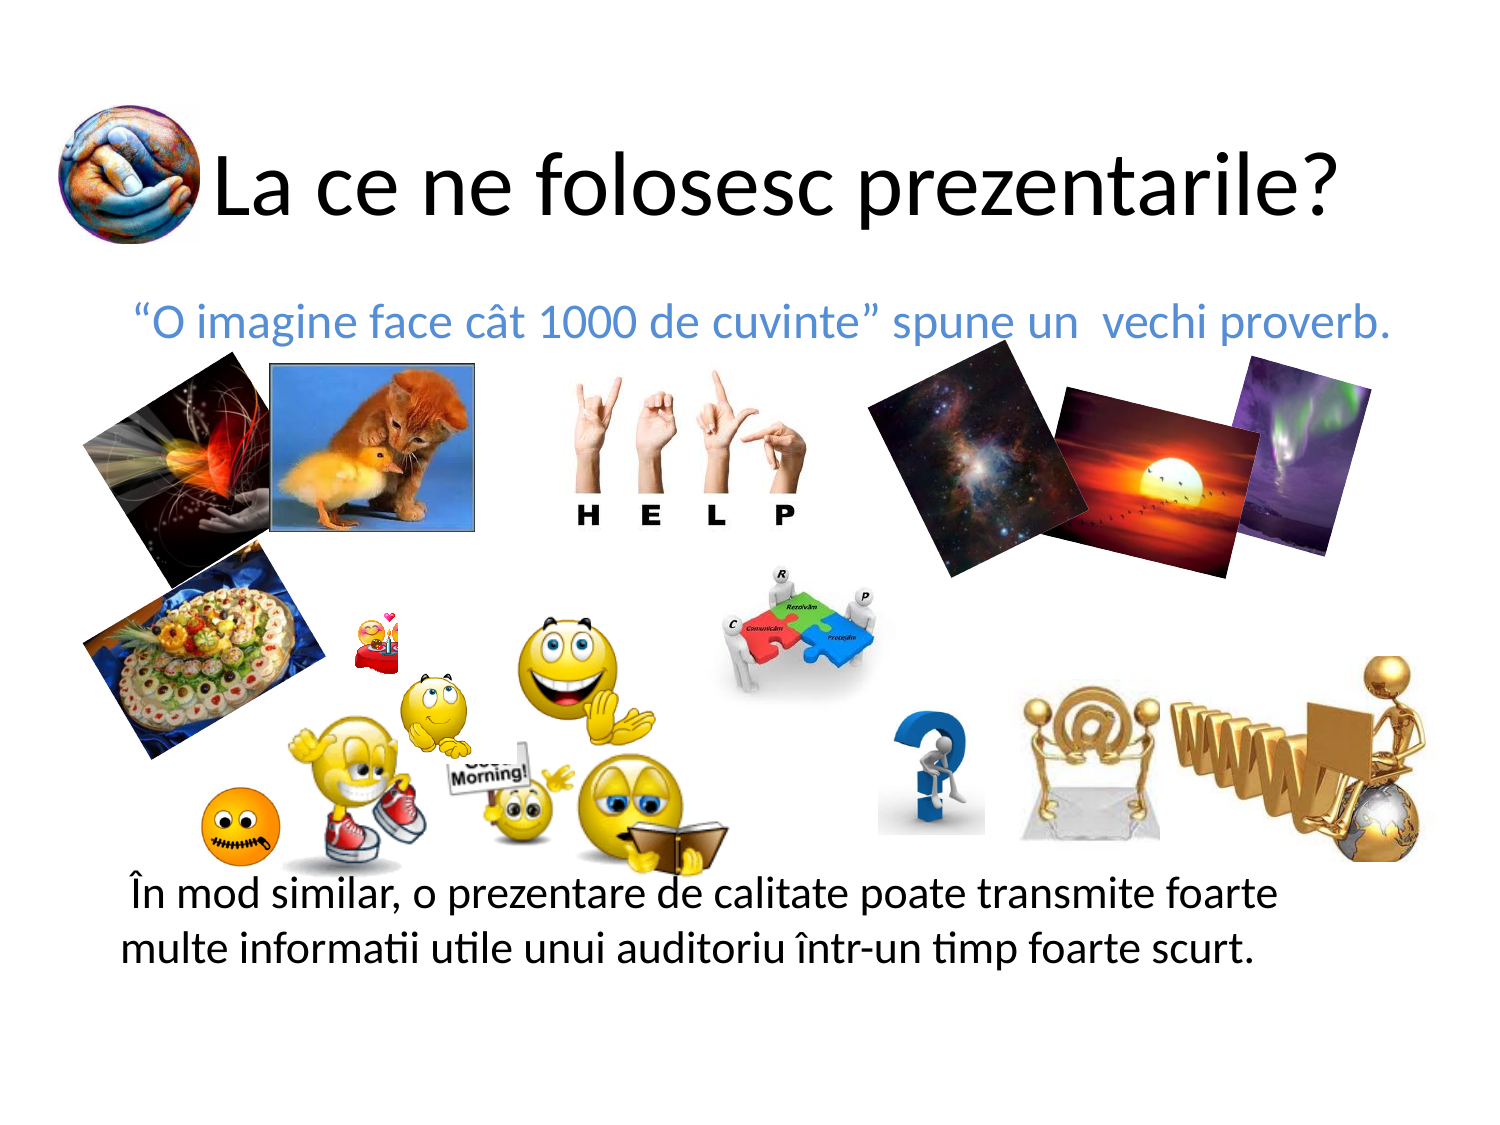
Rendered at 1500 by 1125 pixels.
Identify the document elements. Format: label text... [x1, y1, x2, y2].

subtitle “O imagine face cât 1000 de cuvinte” spune un vechi proverb. [70, 281, 1454, 364]
picture [1007, 656, 1442, 862]
text_box În mod similar, o prezentare de calitate poate transmite foarte multe informatii utile unui auditoriu într-un timp foarte scurt. [105, 855, 1383, 1026]
picture [58, 105, 201, 244]
title La ce ne folosesc prezentarile? [140, 58, 1416, 281]
picture [83, 352, 731, 887]
picture [562, 340, 1371, 835]
